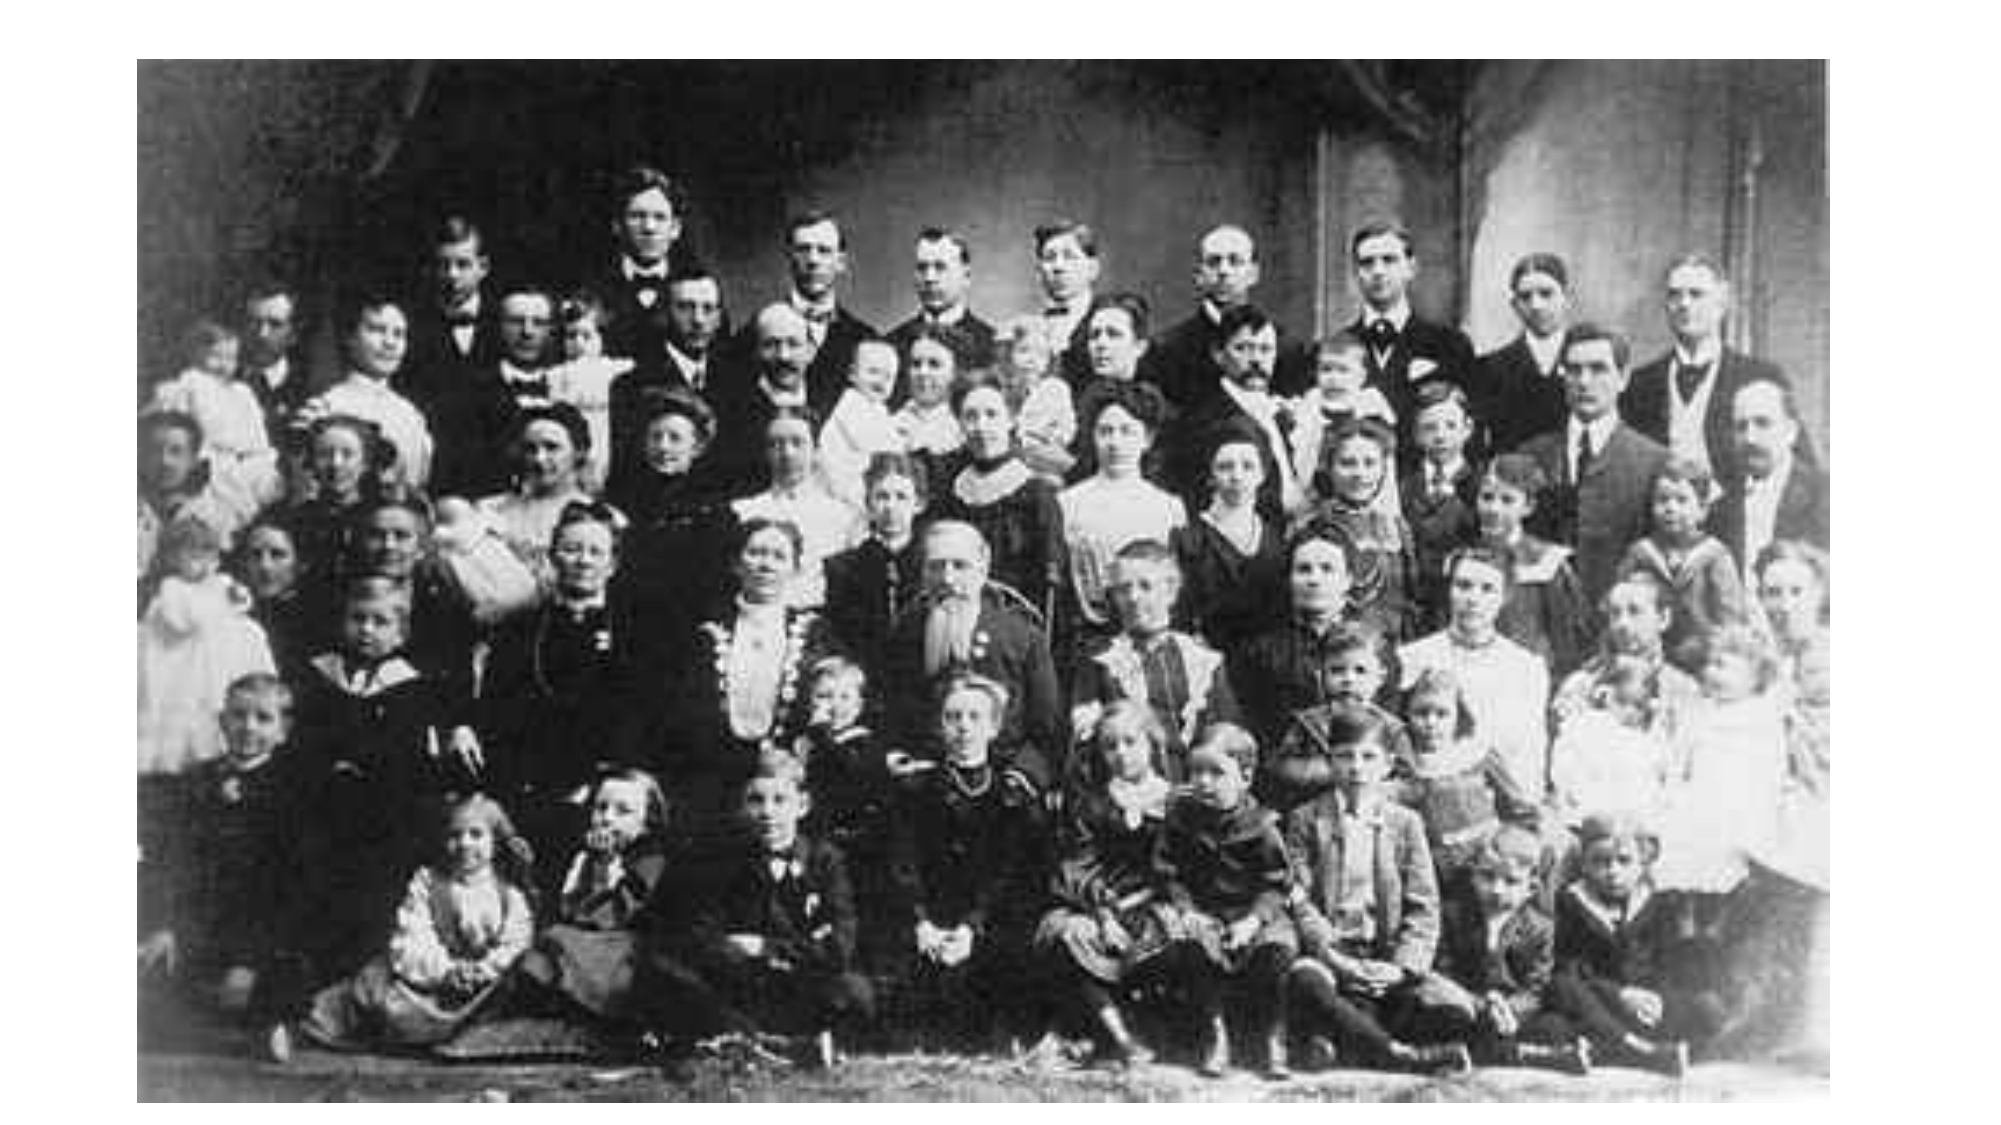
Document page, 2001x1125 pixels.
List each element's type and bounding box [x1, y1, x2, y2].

picture [137, 59, 1830, 1103]
